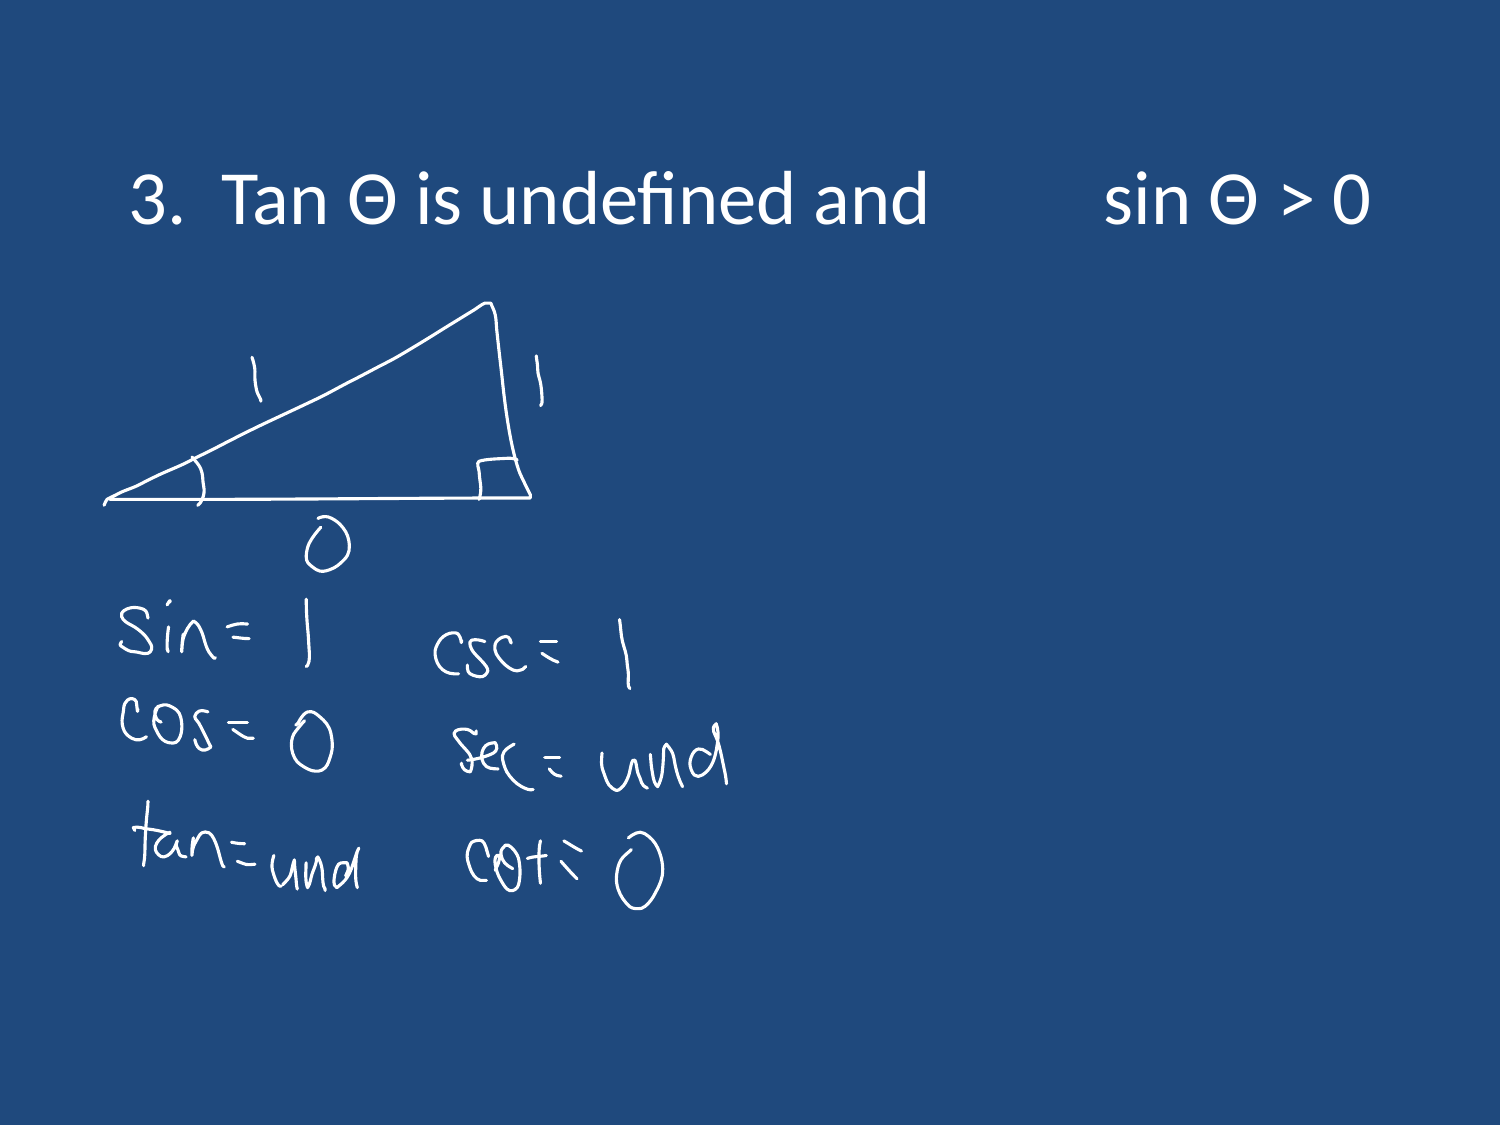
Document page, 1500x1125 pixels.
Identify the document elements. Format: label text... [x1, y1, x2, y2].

title 3. Tan Θ is undefined and sin Θ > 0 [75, 99, 1425, 288]
